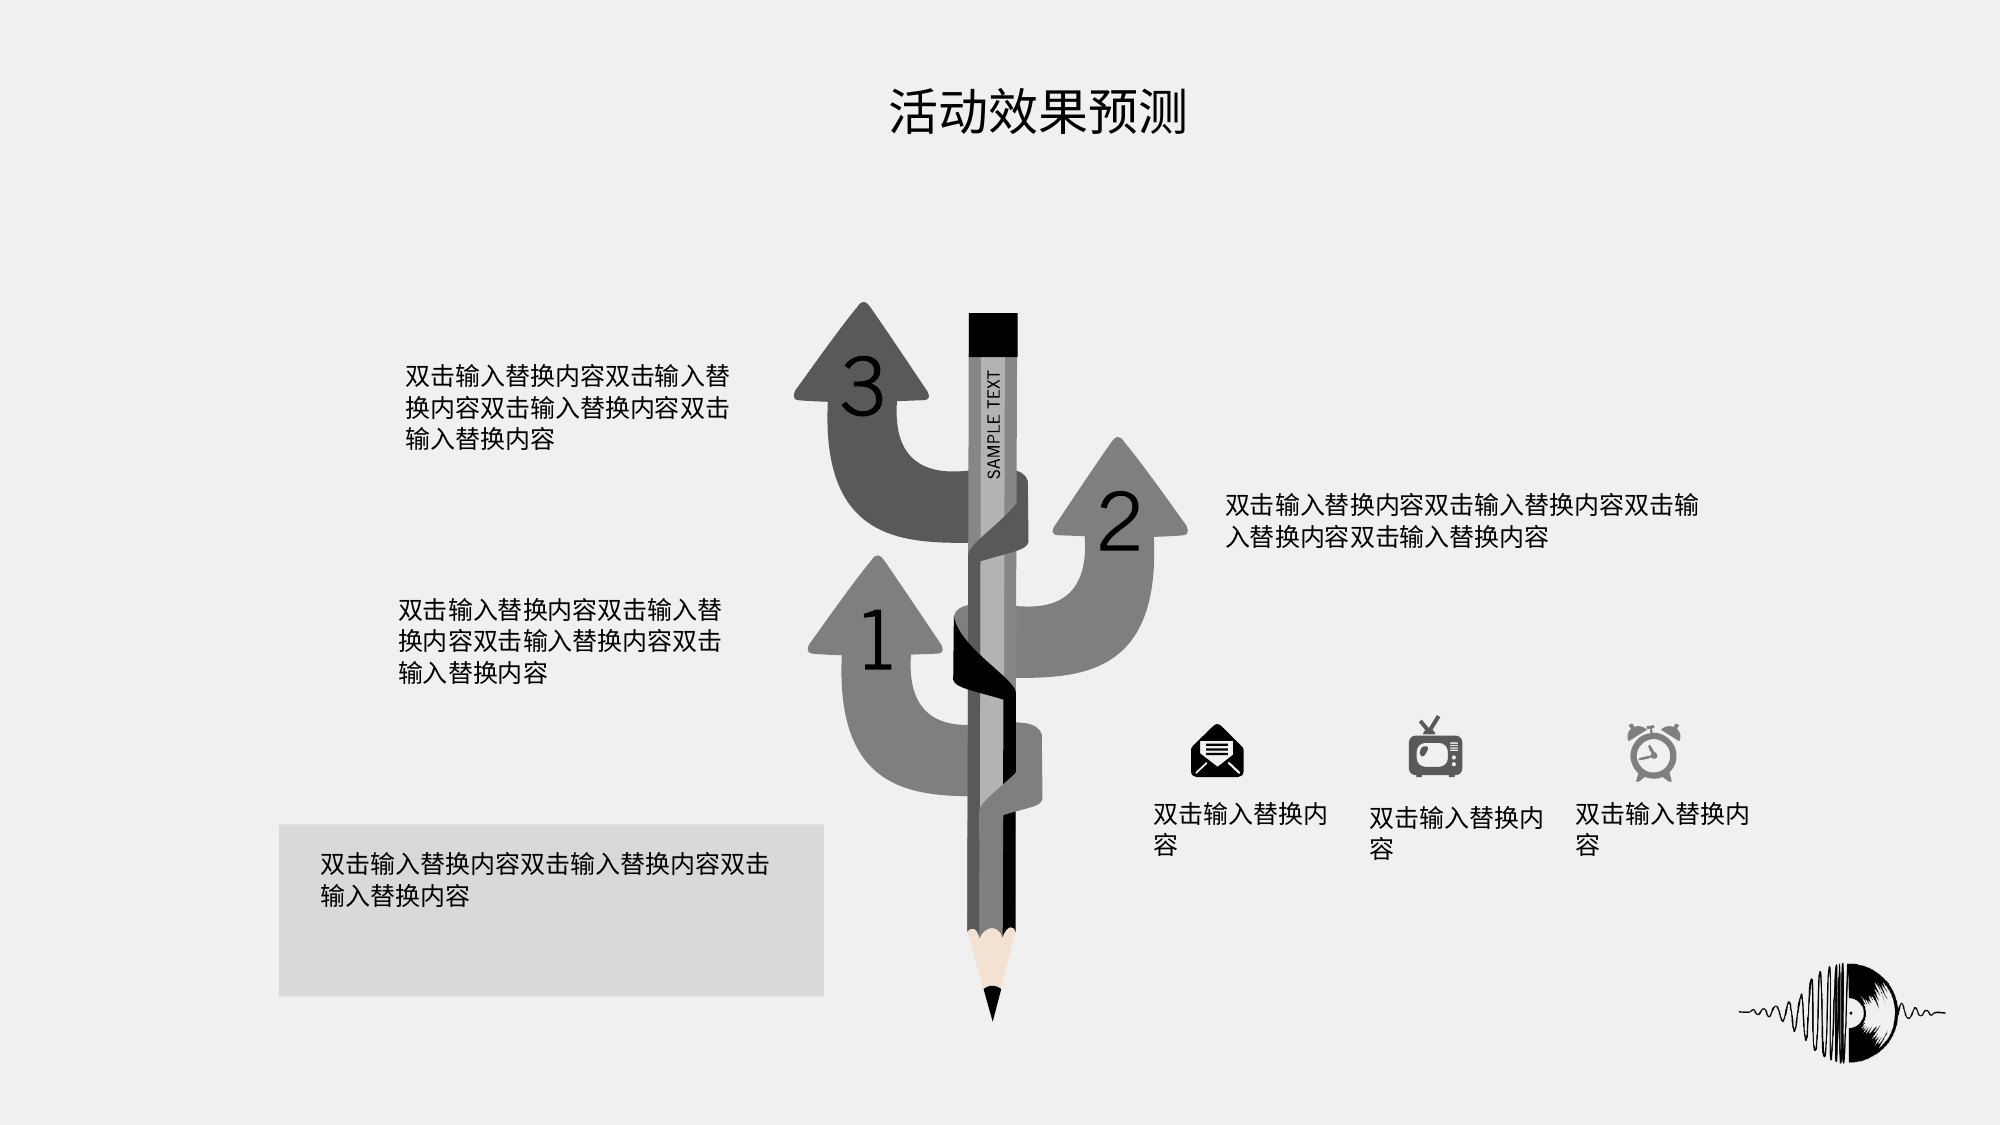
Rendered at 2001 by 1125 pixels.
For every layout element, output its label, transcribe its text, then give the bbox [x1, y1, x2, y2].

text_box 双击输入替换内容双击输入替换内容双击输入替换内容双击输入替换内容 [1210, 481, 1718, 559]
text_box 双击输入替换内容 [1191, 789, 1345, 867]
text_box [1408, 715, 1463, 778]
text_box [790, 298, 1191, 1022]
text_box 双击输入替换内容双击输入替换内容双击输入替换内容双击输入替换内容 [383, 585, 741, 695]
text_box [1660, 723, 1681, 742]
text_box 双击输入替换内容 [1354, 793, 1561, 871]
text_box [1627, 723, 1677, 782]
text_box 双击输入替换内容 [1560, 789, 1767, 867]
text_box 双击输入替换内容双击输入替换内容双击输入替换内容双击输入替换内容 [390, 352, 747, 461]
text_box 活动效果预测 [873, 72, 1204, 148]
text_box [1191, 723, 1244, 778]
picture [1722, 859, 1963, 1125]
text_box 双击输入替换内容双击输入替换内容双击输入替换内容 [305, 840, 790, 918]
text_box [278, 823, 790, 998]
